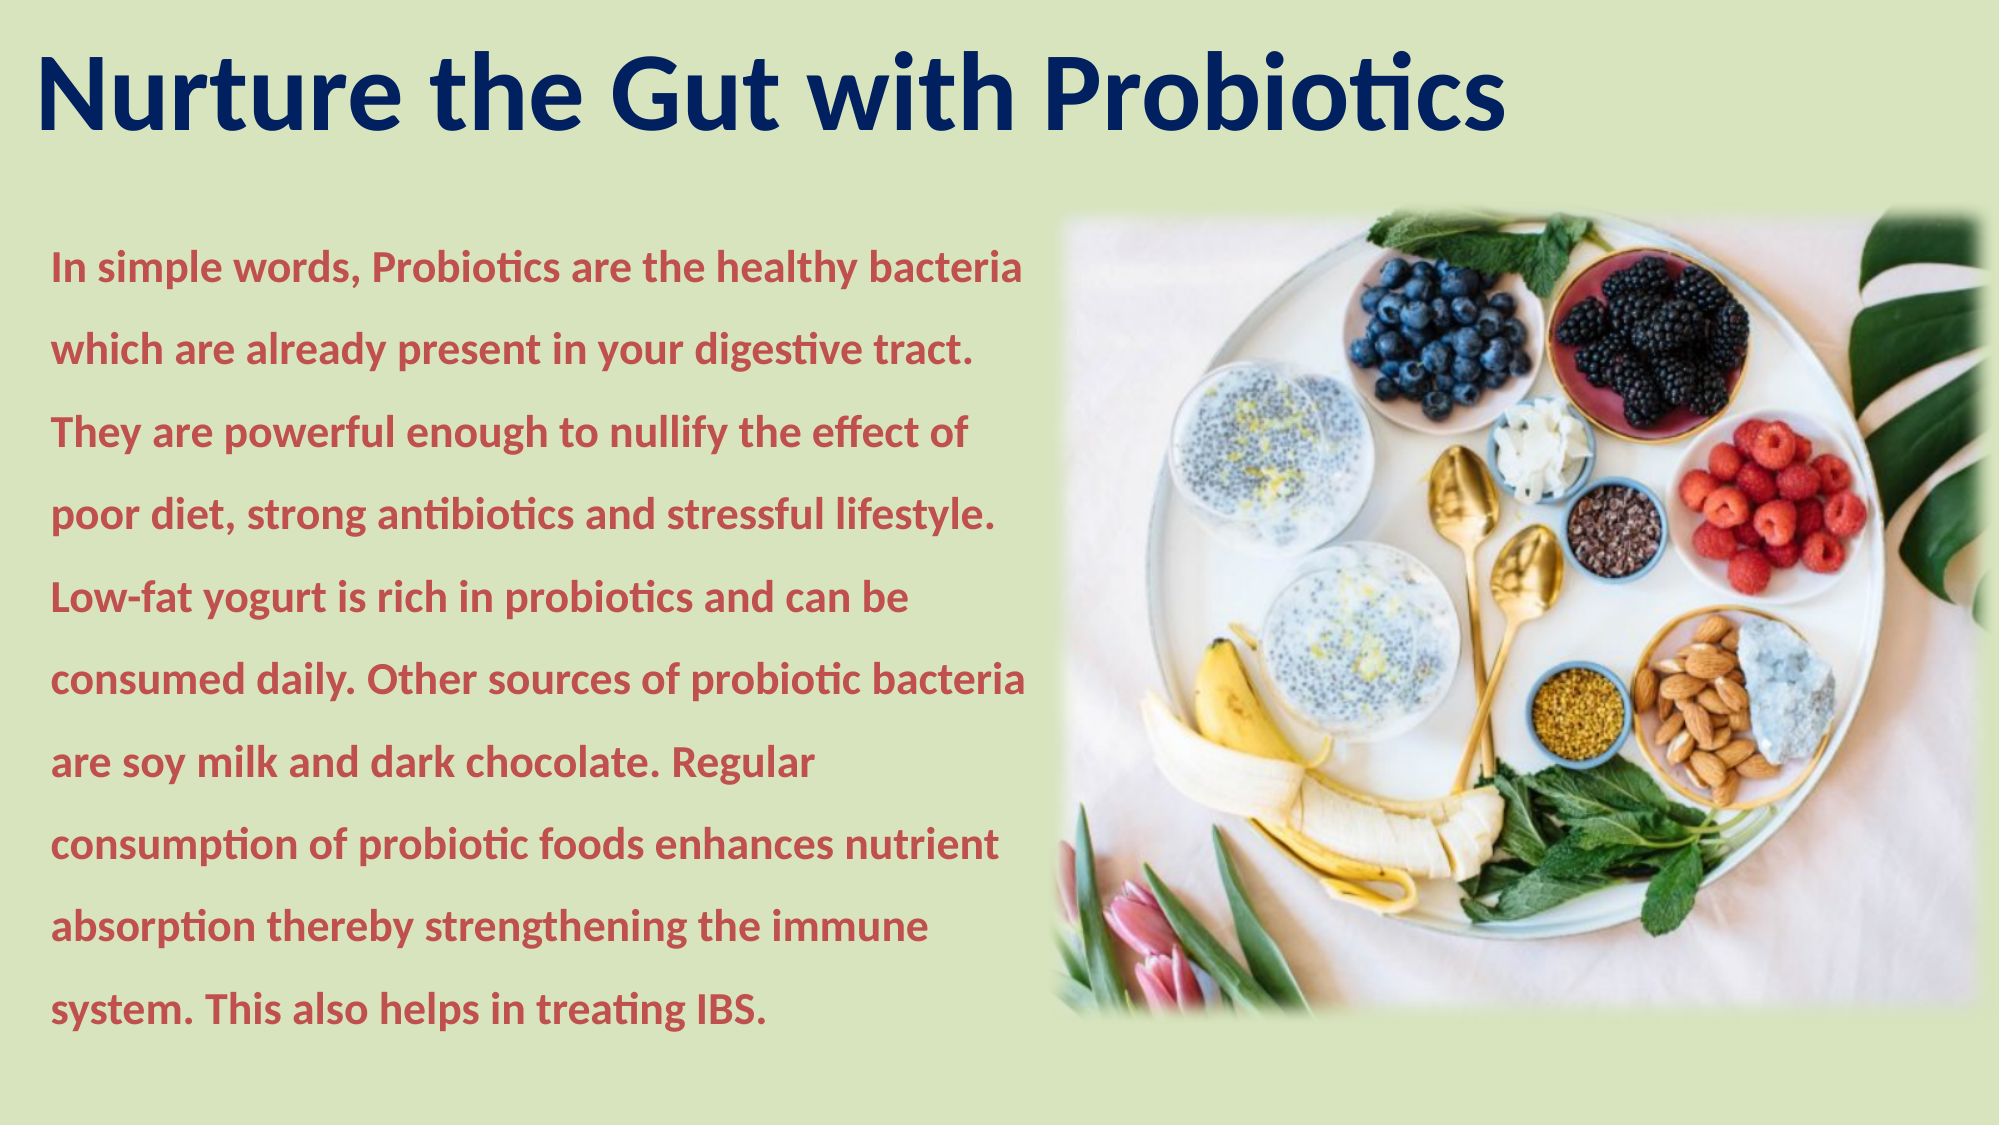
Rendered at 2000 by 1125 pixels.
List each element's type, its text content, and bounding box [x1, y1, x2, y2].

text_box Nurture the Gut with Probiotics [20, 10, 1525, 161]
picture [1047, 201, 1995, 1024]
text_box In simple words, Probiotics are the healthy bacteria which are already present in your digestive tract. They are powerful enough to nullify the effect of poor diet, strong antibiotics and stressful lifestyle. Low-fat yogurt is rich in probiotics and can be consumed daily. Other sources of probiotic bacteria are soy milk and dark chocolate. Regular consumption of probiotic foods enhances nutrient absorption thereby strengthening the immune system. This also helps in treating IBS. [35, 201, 1050, 1041]
